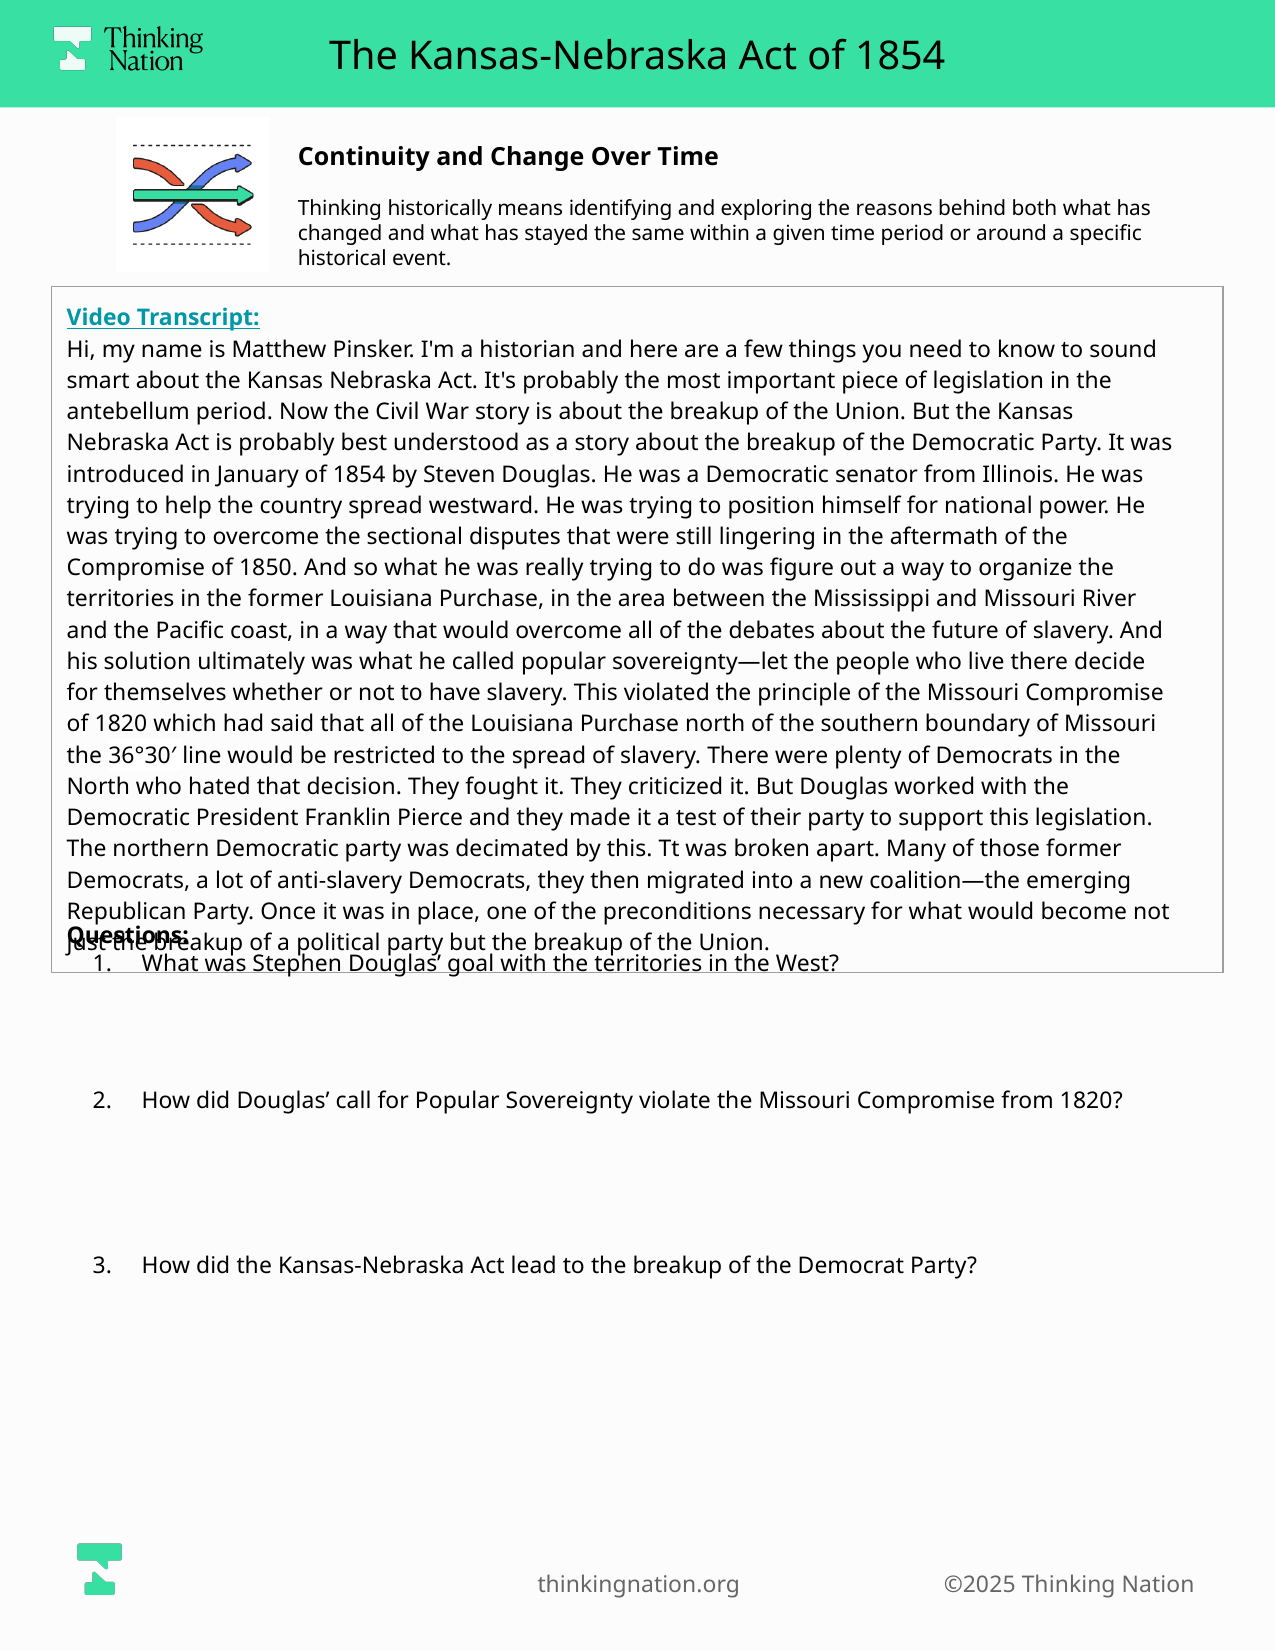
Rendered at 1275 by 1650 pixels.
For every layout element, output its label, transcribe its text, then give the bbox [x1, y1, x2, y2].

picture [116, 117, 270, 272]
text_box ©2025 Thinking Nation [909, 1553, 1211, 1605]
text_box Continuity and Change Over Time Thinking historically means identifying and exploring the reasons behind both what has changed and what has stayed the same within a given time period or around a specific historical event. [278, 120, 1210, 275]
text_box The Kansas-Nebraska Act of 1854 [0, 0, 1275, 108]
picture [36, 12, 208, 84]
picture [63, 1533, 135, 1605]
text_box Questions: What was Stephen Douglas’ goal with the territories in the West? How did Douglas’ call for Popular Sovereignty violate the Missouri Compromise from 1820? How did the Kansas-Nebraska Act lead to the breakup of the Democrat Party? [51, 905, 1224, 1383]
table_header Video Transcript: Hi, my name is Matthew Pinsker. I'm a historian and here are a few things you need to know to sound smart about the Kansas Nebraska Act. It's probably the most important piece of legislation in the antebellum period. Now the Civil War story is about the breakup of the Union. But the Kansas Nebraska Act is probably best understood as a story about the breakup of the Democratic Party. It was introduced in January of 1854 by Steven Douglas. He was a Democratic senator from Illinois. He was trying to help the country spread westward. He was trying to position himself for national power. He was trying to overcome the sectional disputes that were still lingering in the aftermath of the Compromise of 1850. And so what he was really trying to do was figure out a way to organize the territories in the former Louisiana Purchase, in the area between the Mississippi and Missouri River and the Pacific coast, in a way that would overcome all of the debates about the future of slavery. And his solution ultimately was what he called popular sovereignty—let the people who live there decide for themselves whether or not to have slavery. This violated the principle of the Missouri Compromise of 1820 which had said that all of the Louisiana Purchase north of the southern boundary of Missouri the 36°30′ line would be restricted to the spread of slavery. There were plenty of Democrats in the North who hated that decision. They fought it. They criticized it. But Douglas worked with the Democratic President Franklin Pierce and they made it a test of their party to support this legislation. The northern Democratic party was decimated by this. Tt was broken apart. Many of those former Democrats, a lot of anti-slavery Democrats, they then migrated into a new coalition—the emerging Republican Party. Once it was in place, one of the preconditions necessary for what would become not just the breakup of a political party but the breakup of the Union. [52, 287, 1222, 905]
text_box thinkingnation.org [488, 1553, 790, 1605]
